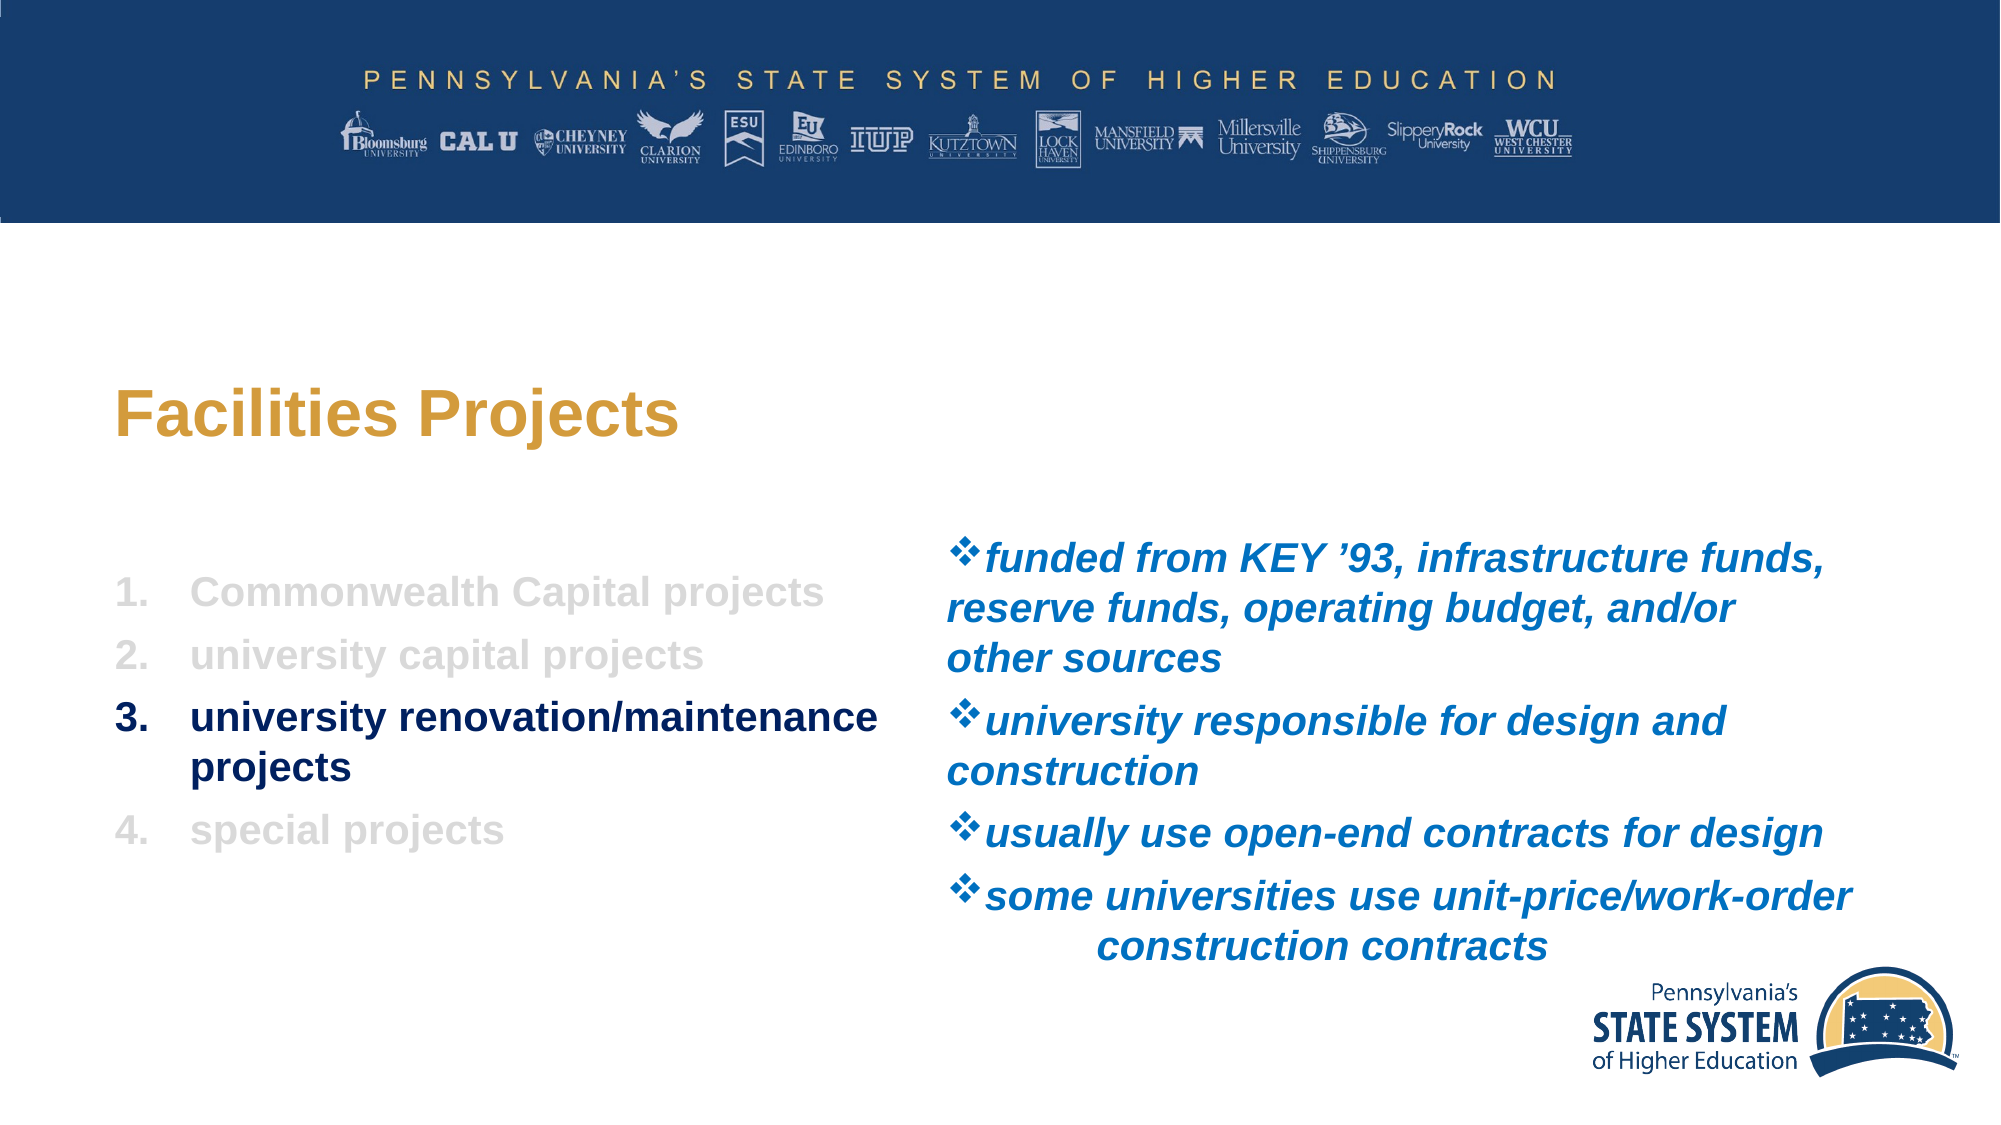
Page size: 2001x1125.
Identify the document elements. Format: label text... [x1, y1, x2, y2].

list funded from KEY ’93, infrastructure funds, reserve funds, operating budget, and/or other sources university responsible for design and construction usually use open-end contracts for design some universities use unit-price/work-order construction contracts [931, 523, 1917, 977]
picture [0, 0, 2000, 223]
list Commonwealth Capital projects university capital projects university renovation/maintenance projects special projects [99, 495, 984, 1035]
list Facilities Projects [99, 352, 984, 458]
picture [1593, 965, 1959, 1080]
